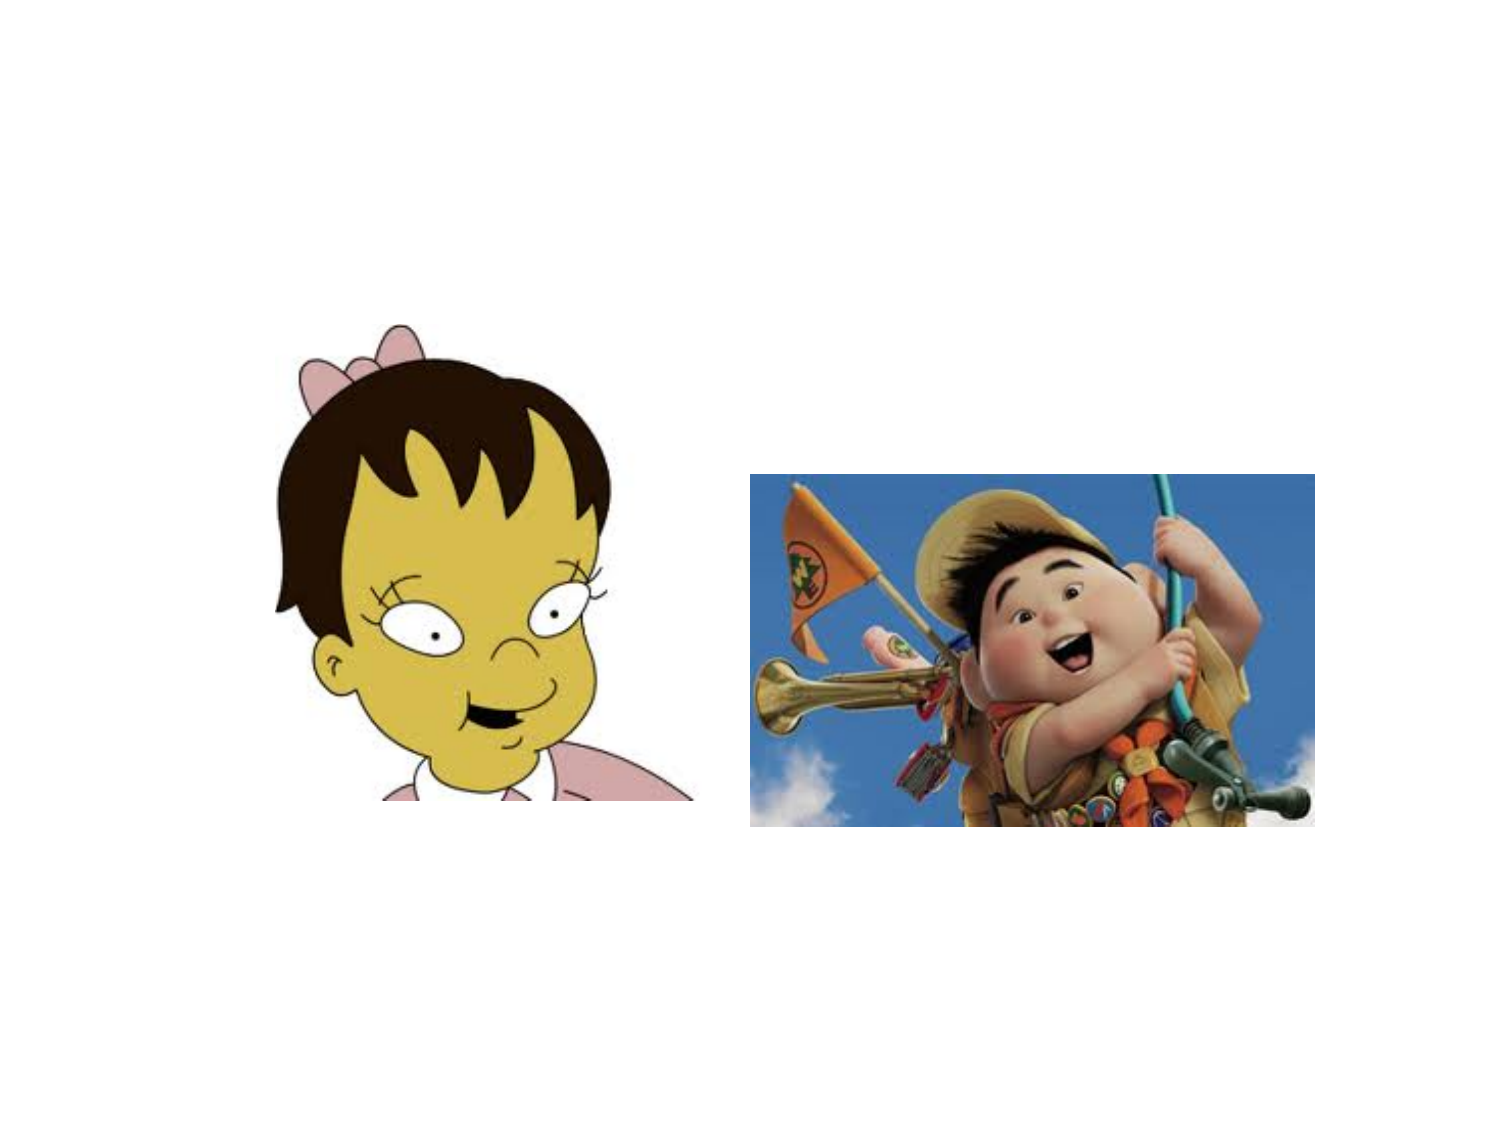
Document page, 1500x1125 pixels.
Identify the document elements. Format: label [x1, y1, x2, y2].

picture [274, 324, 715, 801]
list [749, 474, 1315, 827]
